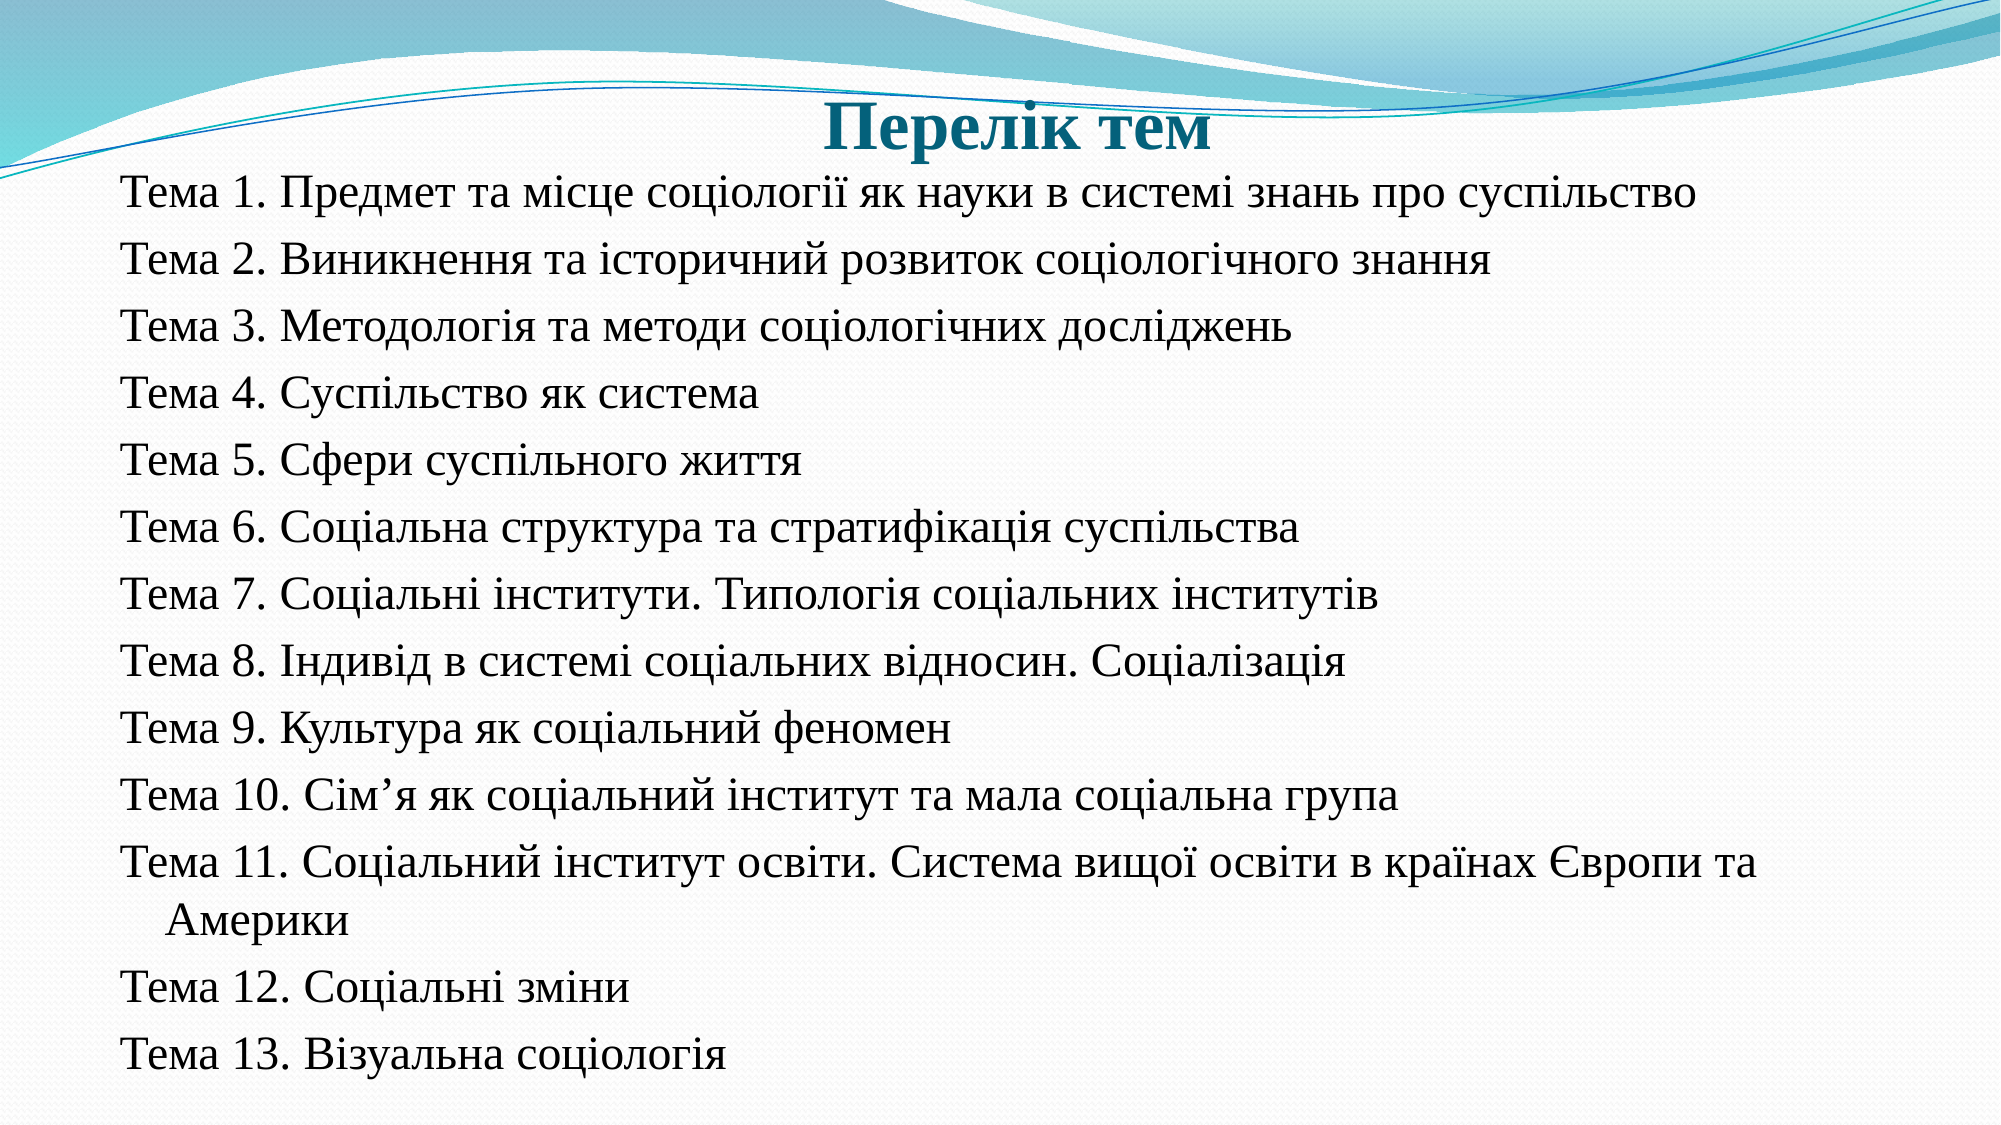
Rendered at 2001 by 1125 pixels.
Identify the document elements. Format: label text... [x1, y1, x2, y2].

title Перелік тем [287, 55, 1750, 152]
list Тема 1. Предмет та місце соціології як науки в системі знань про суспільство Тема 2. Виникнення та історичний розвиток соціологічного знання Тема 3. Методологія та методи соціологічних досліджень Тема 4. Суспільство як система Тема 5. Сфери суспільного життя Тема 6. Соціальна структура та стратифікація суспільства Тема 7. Соціальні інститути. Типологія соціальних інститутів Тема 8. Індивід в системі соціальних відносин. Соціалізація Тема 9. Культура як соціальний феномен Тема 10. Сім’я як соціальний інститут та мала соціальна група Тема 11. Соціальний інститут освіти. Система вищої освіти в країнах Європи та Америки Тема 12. Соціальні зміни Тема 13. Візуальна соціологія [104, 152, 1927, 1125]
